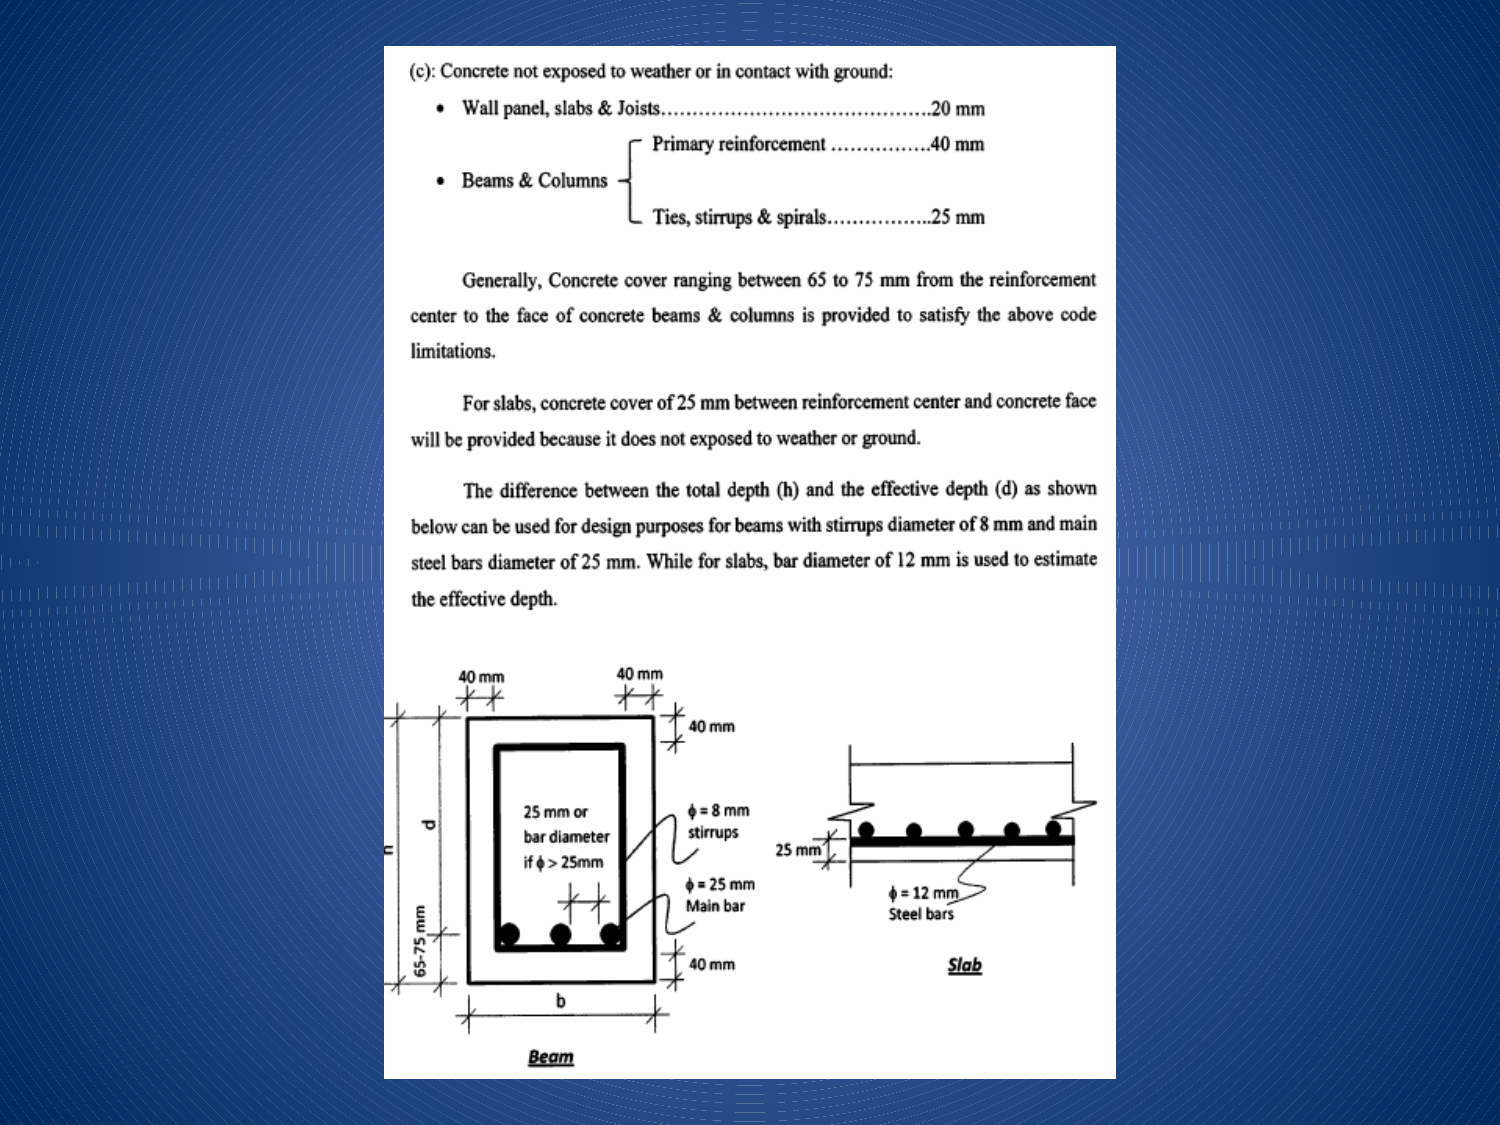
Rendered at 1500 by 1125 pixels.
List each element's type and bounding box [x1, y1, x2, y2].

picture [384, 45, 1116, 1080]
